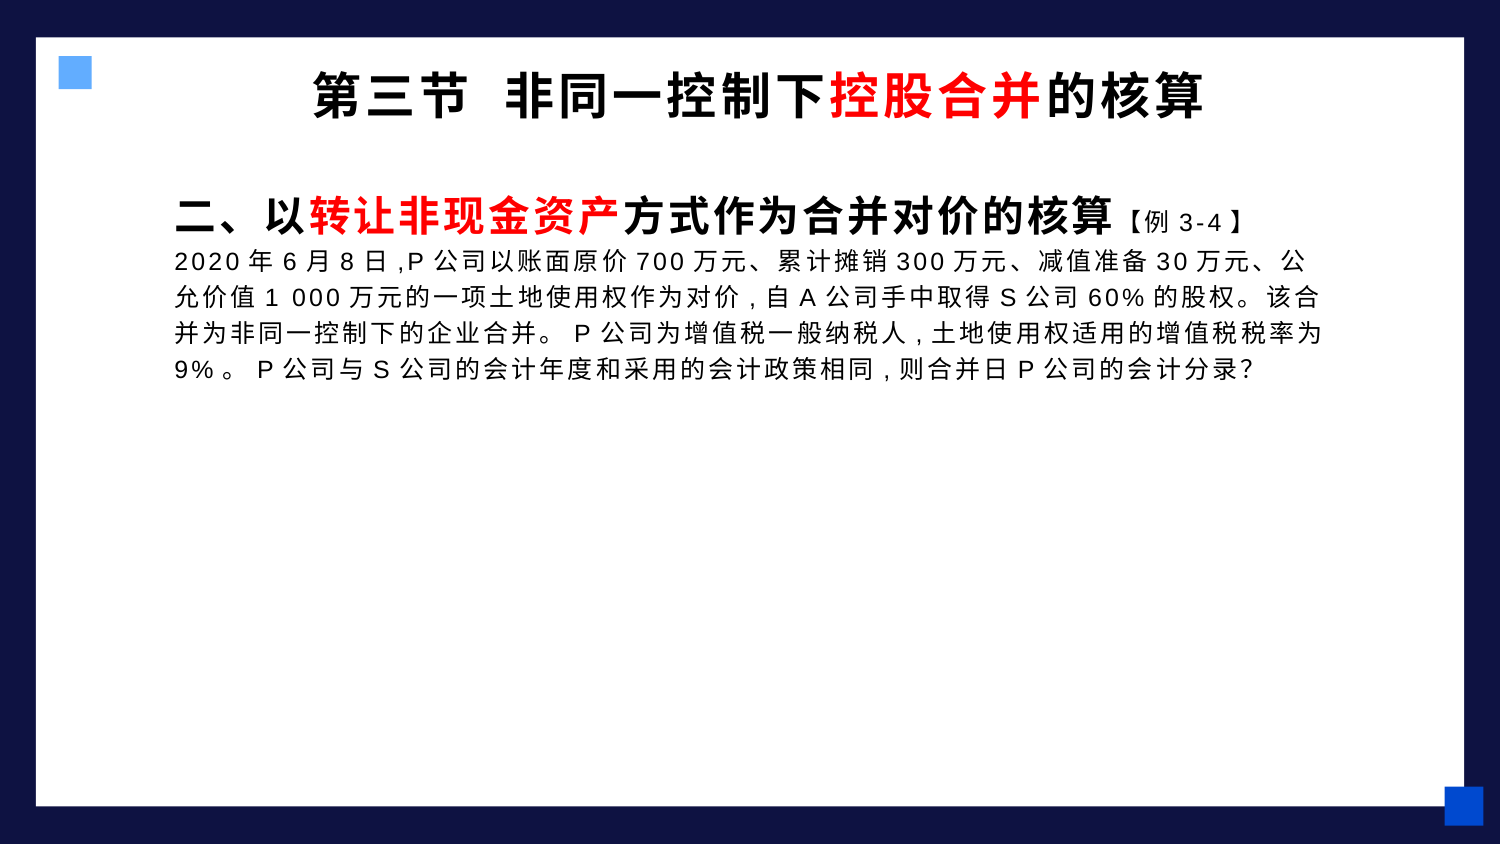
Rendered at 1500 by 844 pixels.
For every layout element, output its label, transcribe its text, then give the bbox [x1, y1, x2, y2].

list 二、以转让非现金资产方式作为合并对价的核算【例3-4】 2020年6月8日,P公司以账面原价700万元、累计摊销300万元、减值准备30万元、公允价值1 000万元的一项土地使用权作为对价,自A公司手中取得S公司60%的股权。该合并为非同一控制下的企业合并。P公司为增值税一般纳税人,土地使用权适用的增值税税率为9%。P公司与S公司的会计年度和采用的会计政策相同,则合并日P公司的会计分录？ [157, 179, 1343, 604]
title 第三节 非同一控制下控股合并的核算 [100, 43, 1412, 133]
